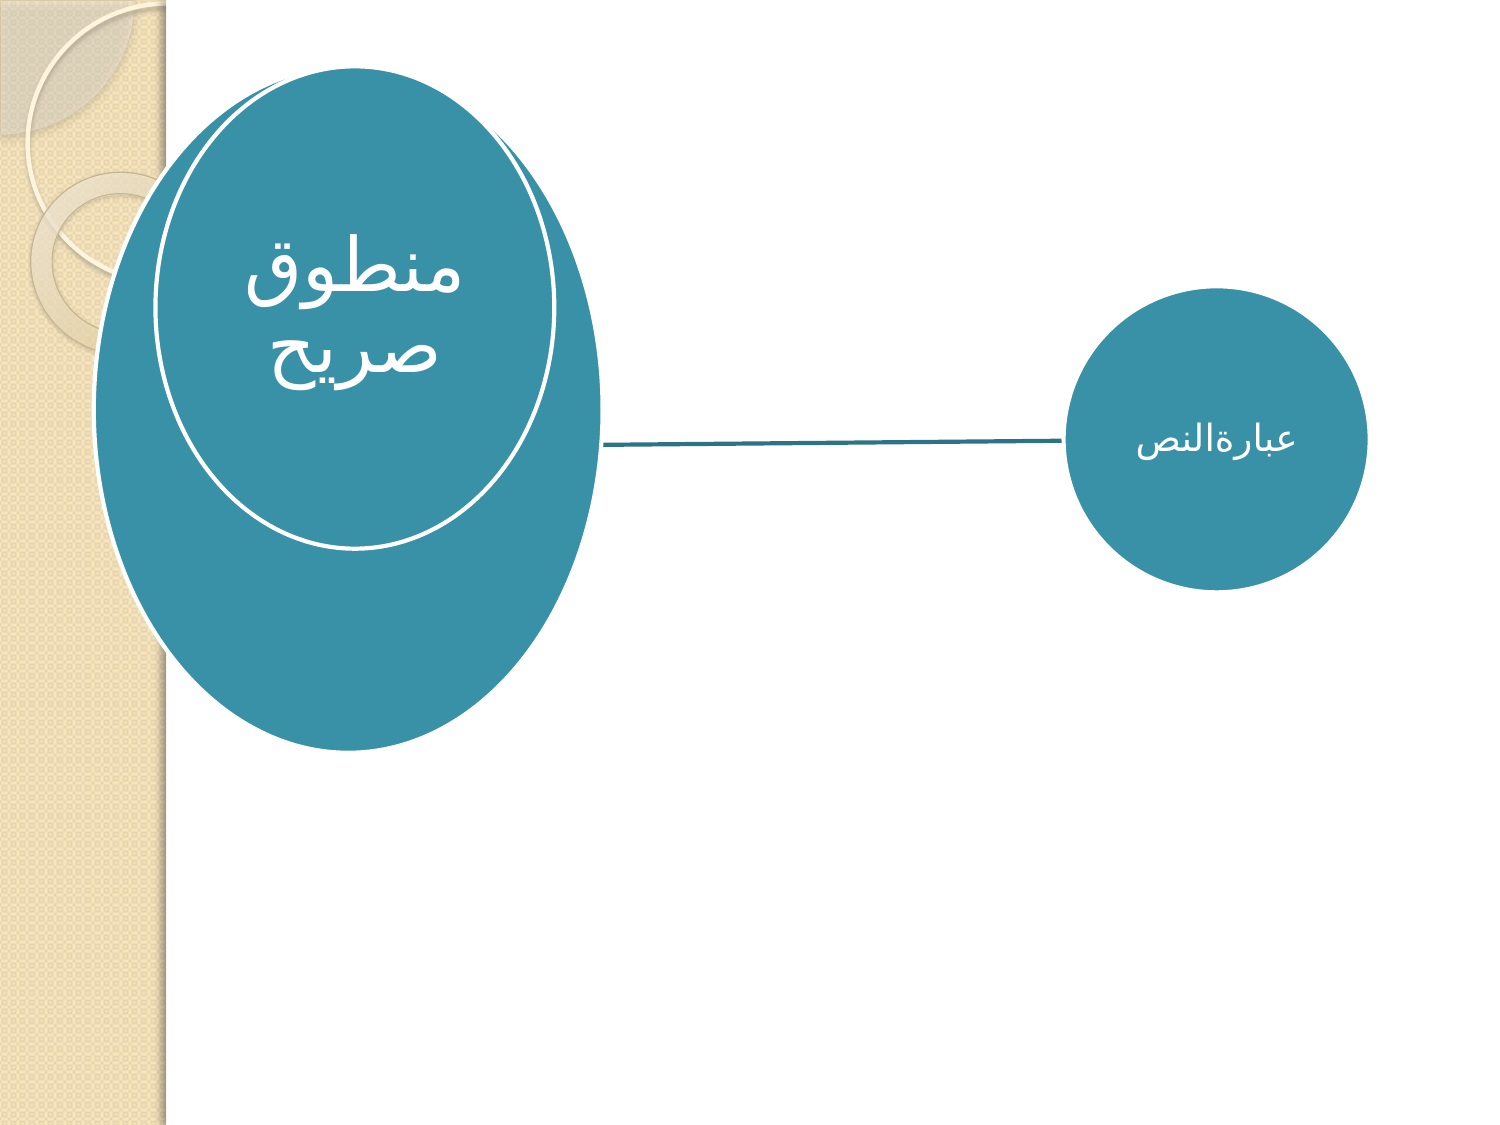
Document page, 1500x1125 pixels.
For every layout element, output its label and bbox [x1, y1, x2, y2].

list [76, 66, 1427, 918]
